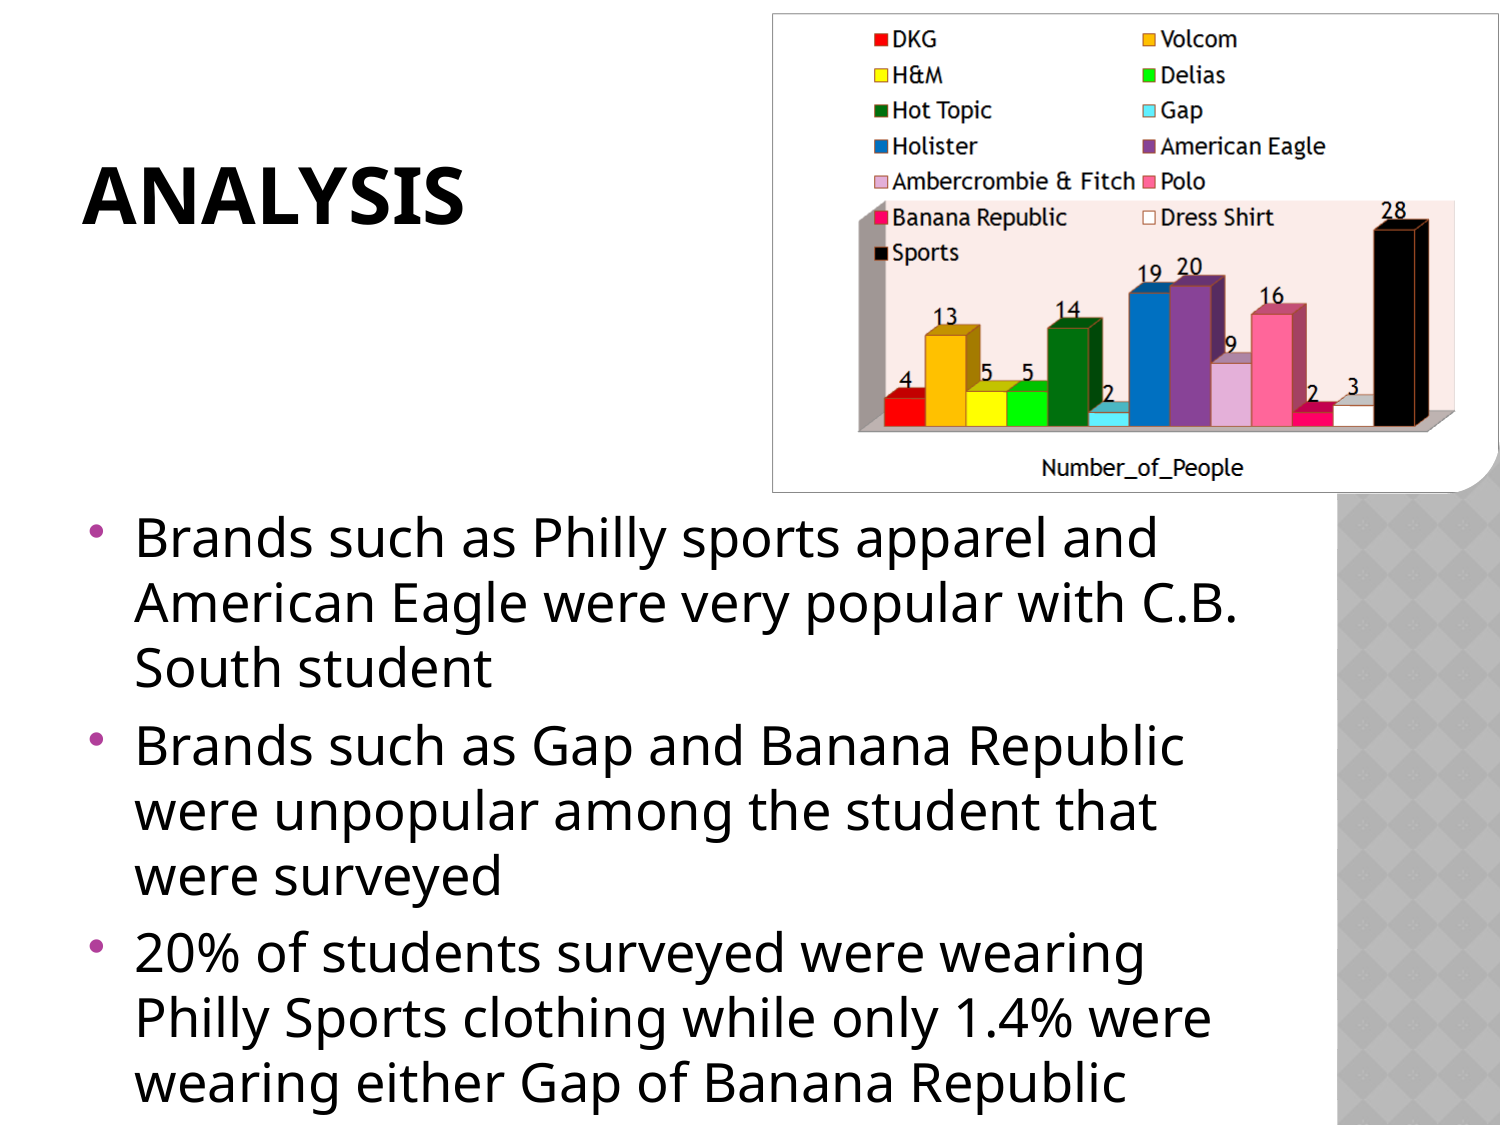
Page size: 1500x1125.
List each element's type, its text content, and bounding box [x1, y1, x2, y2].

title Analysis [75, 52, 694, 240]
picture [700, 0, 1500, 495]
list Brands such as Philly sports apparel and American Eagle were very popular with C.B. South student Brands such as Gap and Banana Republic were unpopular among the student that were surveyed 20% of students surveyed were wearing Philly Sports clothing while only 1.4% were wearing either Gap of Banana Republic [75, 264, 1263, 1125]
